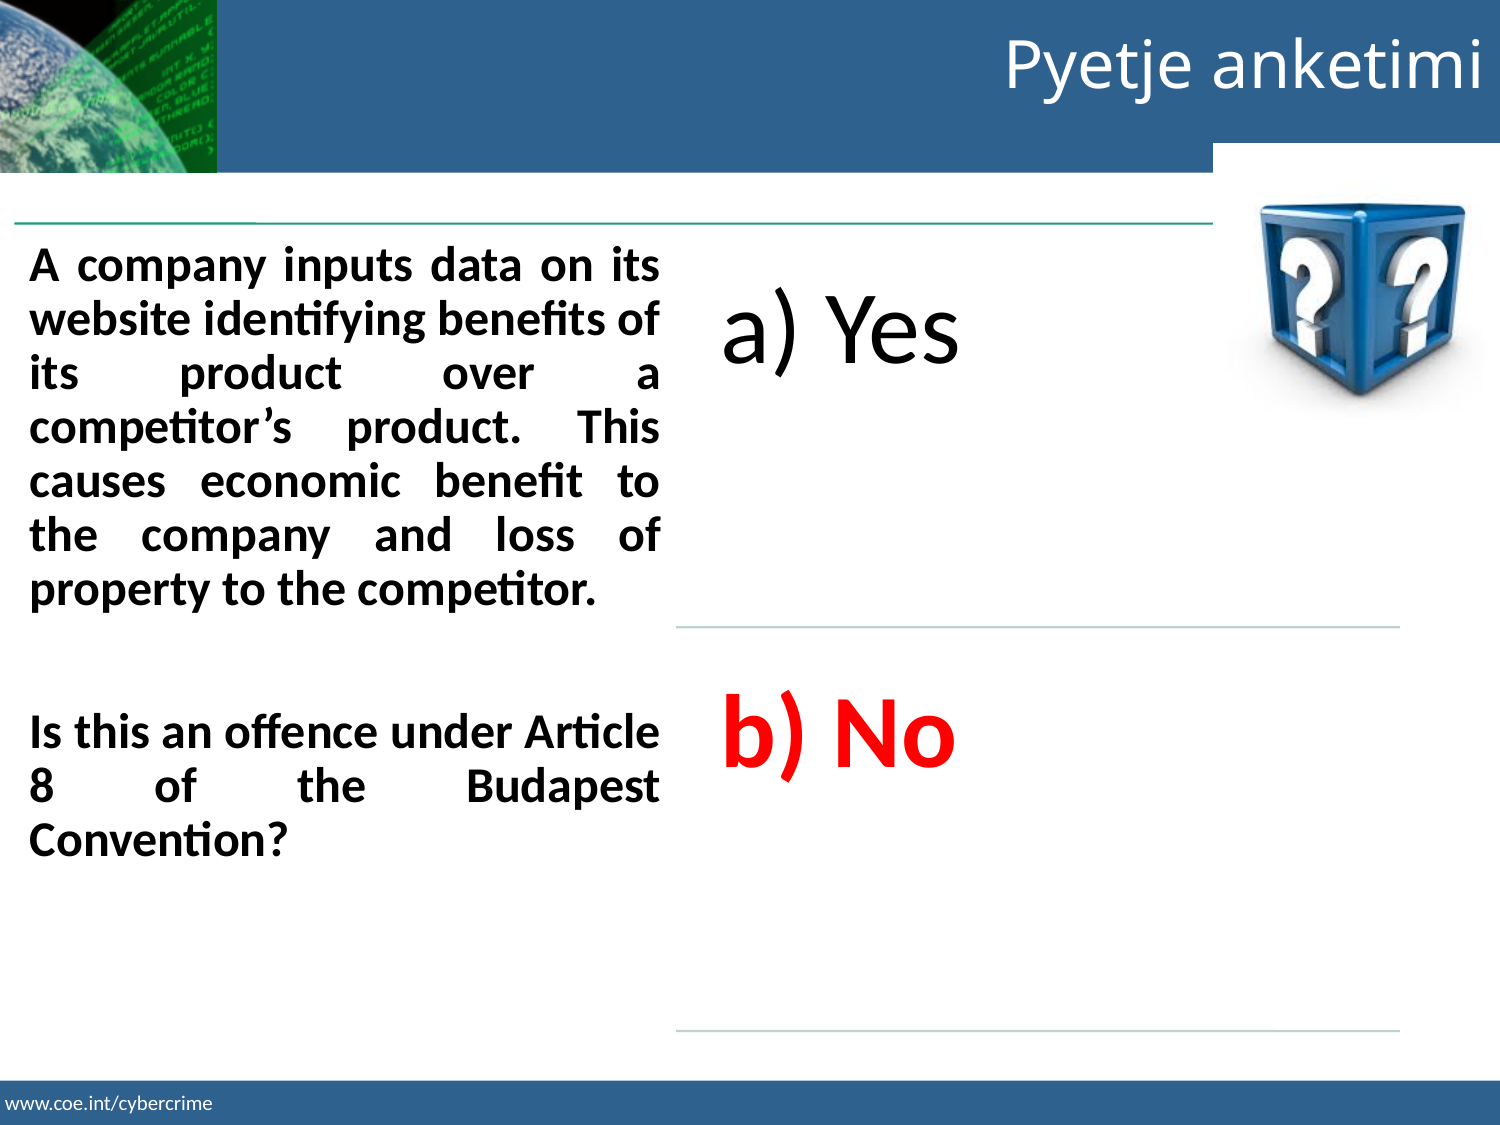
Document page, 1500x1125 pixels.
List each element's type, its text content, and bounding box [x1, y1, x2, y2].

text_box Pyetje anketimi [247, 13, 1500, 109]
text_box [14, 223, 1402, 1053]
picture [1213, 143, 1500, 434]
picture [0, 0, 217, 173]
